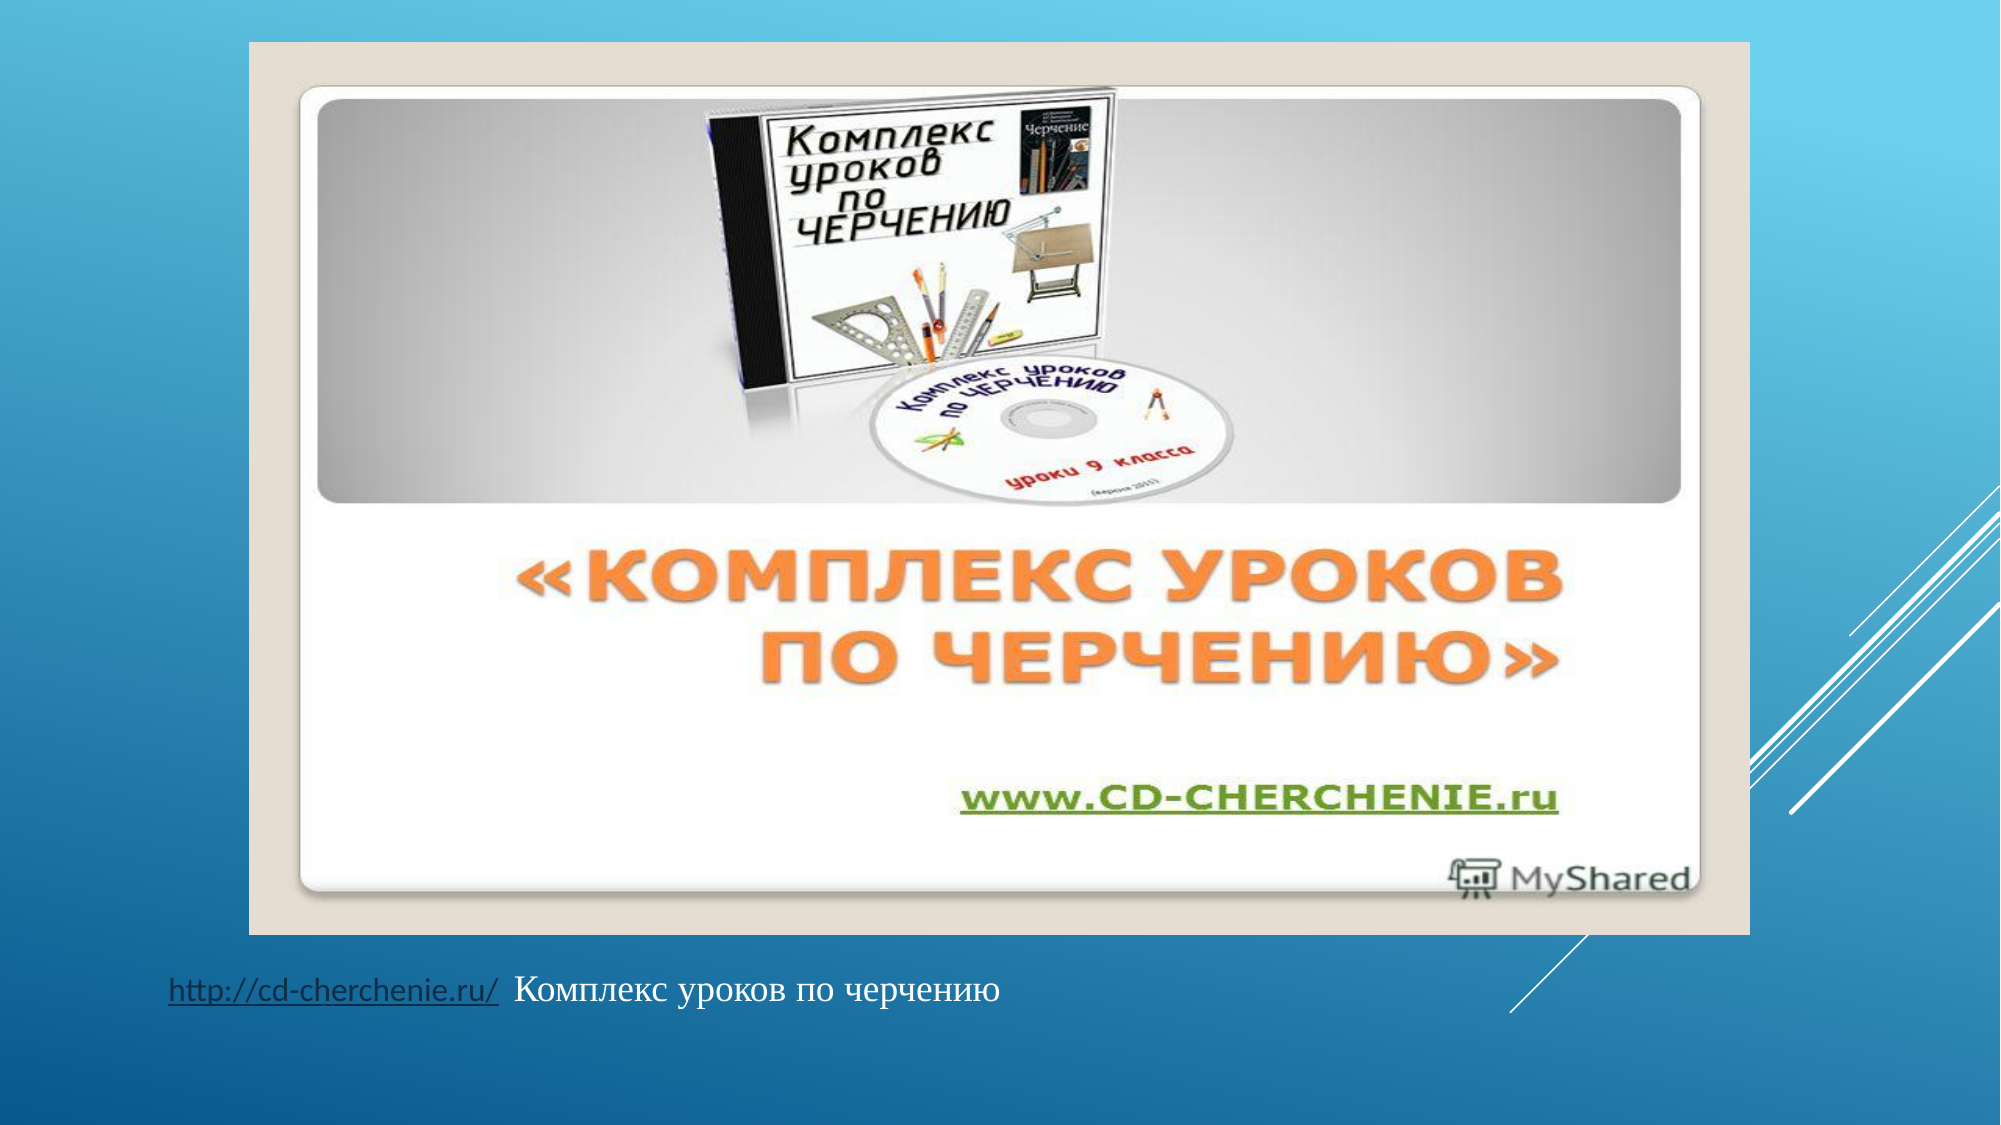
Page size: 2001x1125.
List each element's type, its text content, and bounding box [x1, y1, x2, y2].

text_box http://cd-cherchenie.ru/ Комплекс уроков по черчению [153, 953, 2000, 1016]
picture [249, 41, 1751, 936]
